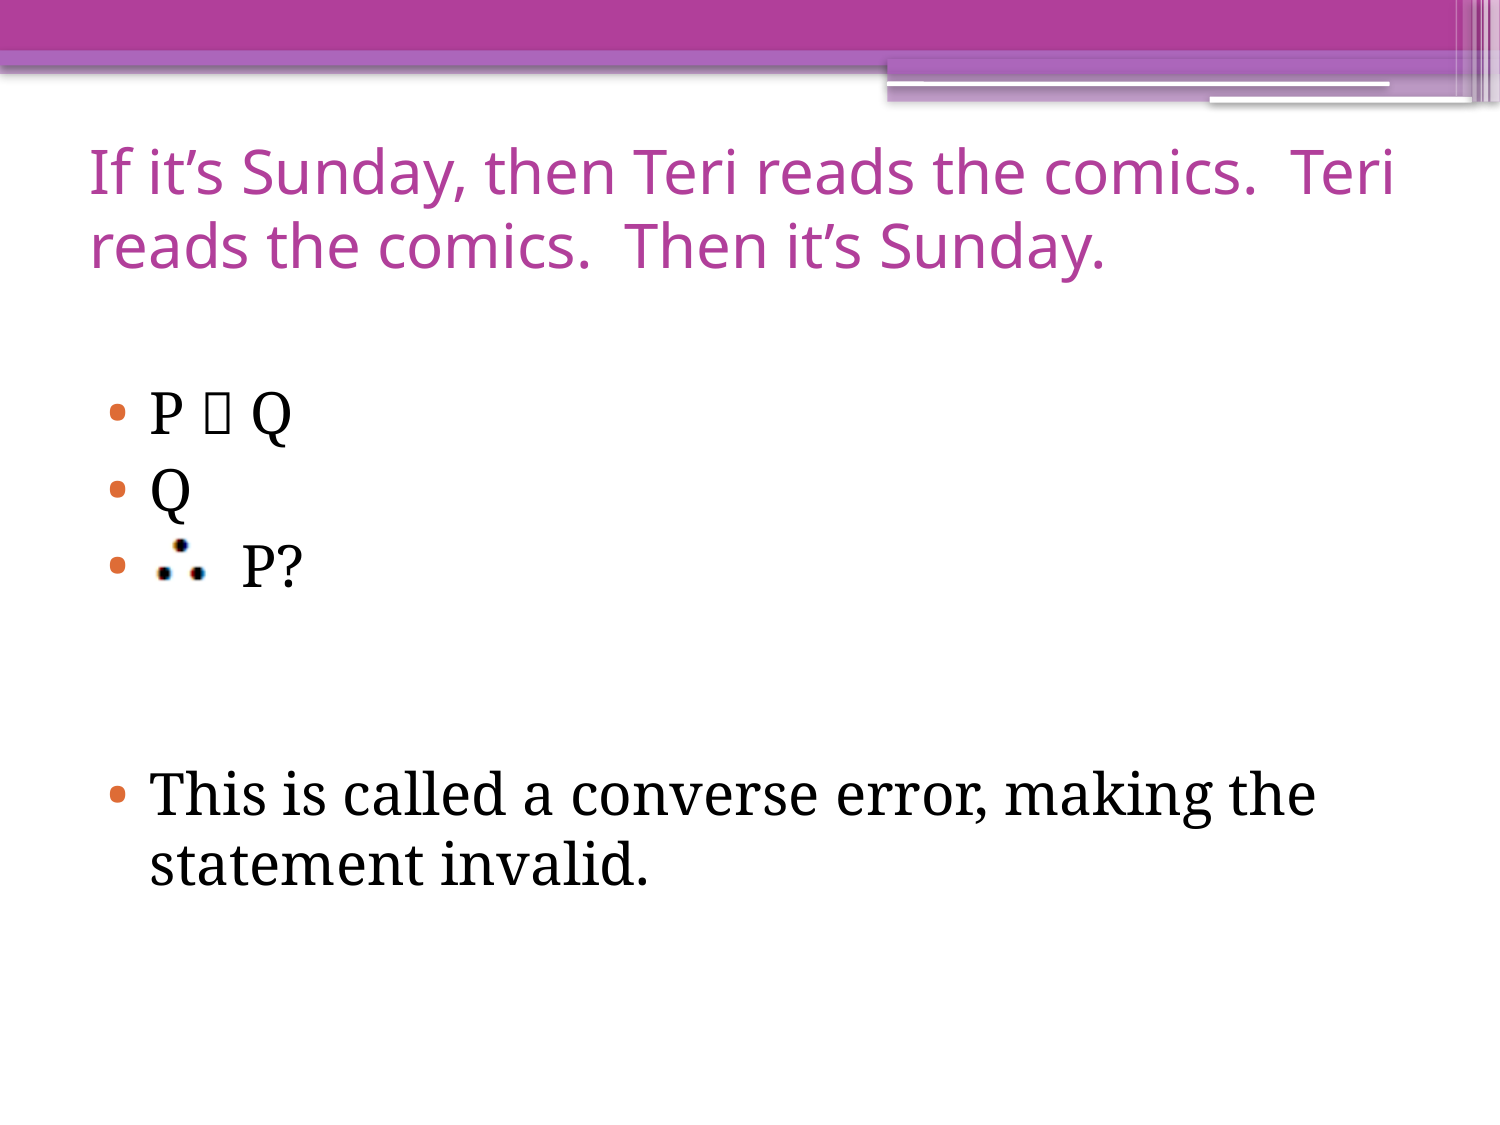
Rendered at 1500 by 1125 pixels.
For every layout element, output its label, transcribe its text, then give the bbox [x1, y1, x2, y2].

list P  Q Q P? This is called a converse error, making the statement invalid. [75, 368, 1425, 1079]
title If it’s Sunday, then Teri reads the comics. Teri reads the comics. Then it’s Sunday. [75, 125, 1425, 363]
picture [149, 487, 213, 638]
